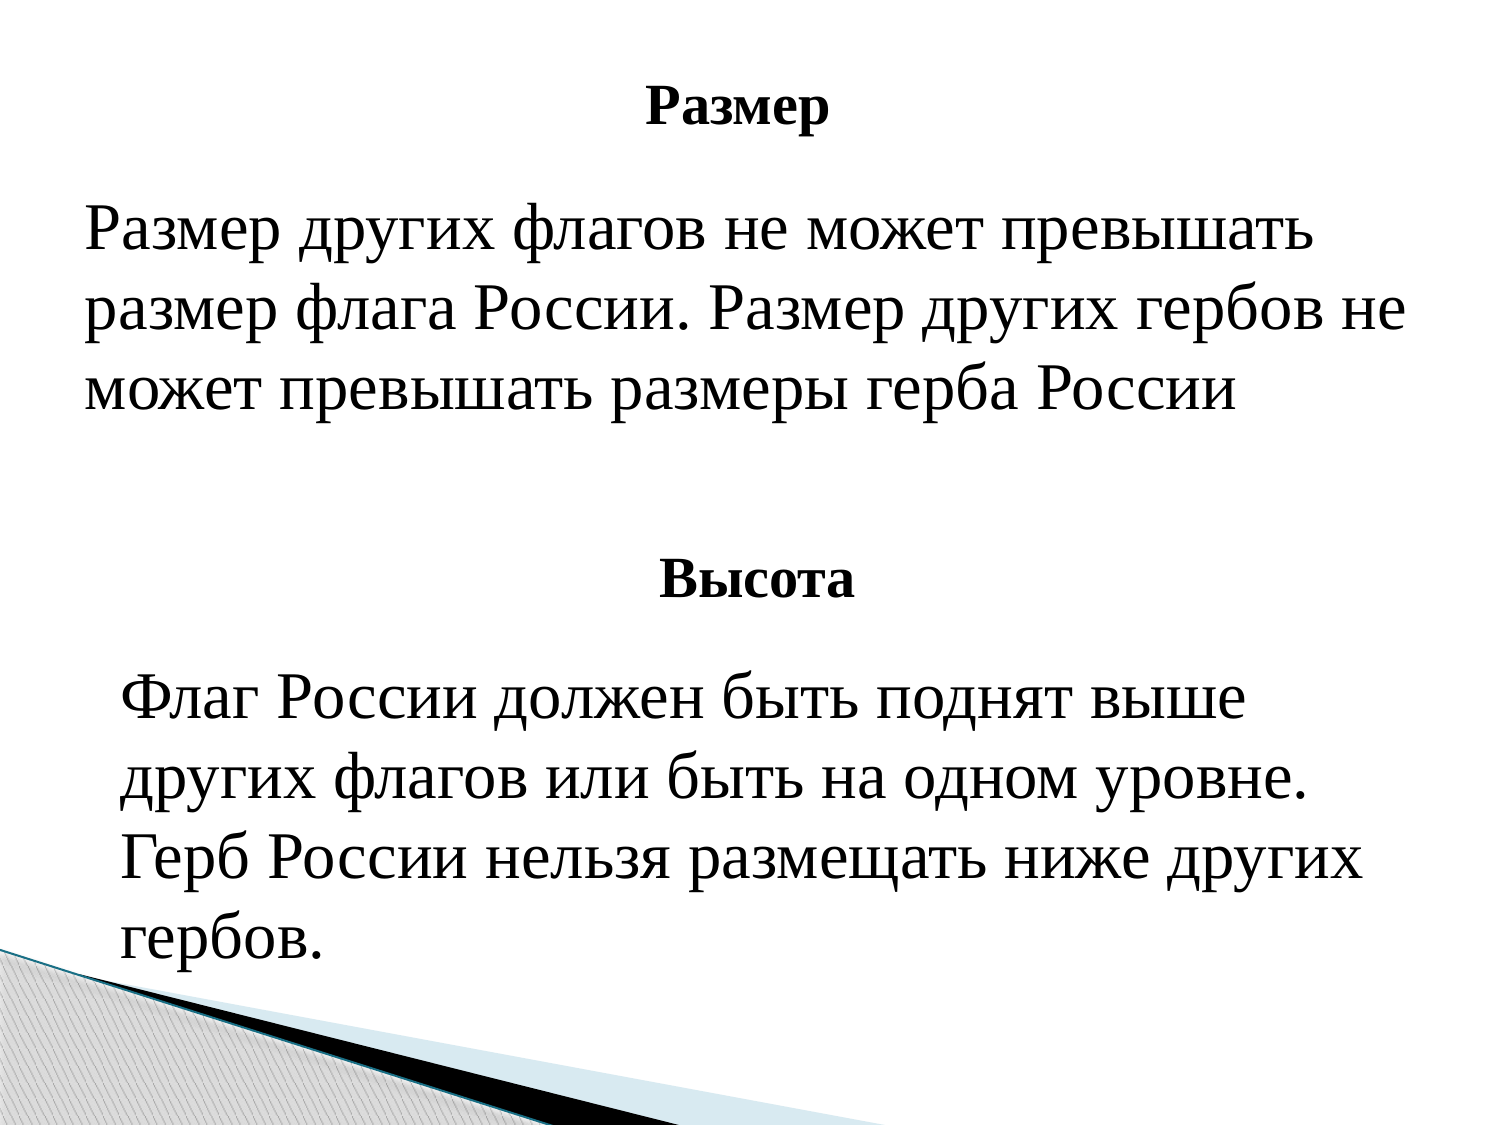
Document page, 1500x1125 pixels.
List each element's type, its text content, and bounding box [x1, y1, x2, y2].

text_box Высота [644, 532, 892, 617]
text_box Флаг России должен быть поднят выше других флагов или быть на одном уровне. Герб России нельзя размещать ниже других гербов. [105, 644, 1407, 980]
text_box Размер других флагов не может превышать размер флага России. Размер других гербов не может превышать размеры герба России [70, 175, 1442, 431]
text_box Размер [597, 58, 879, 144]
